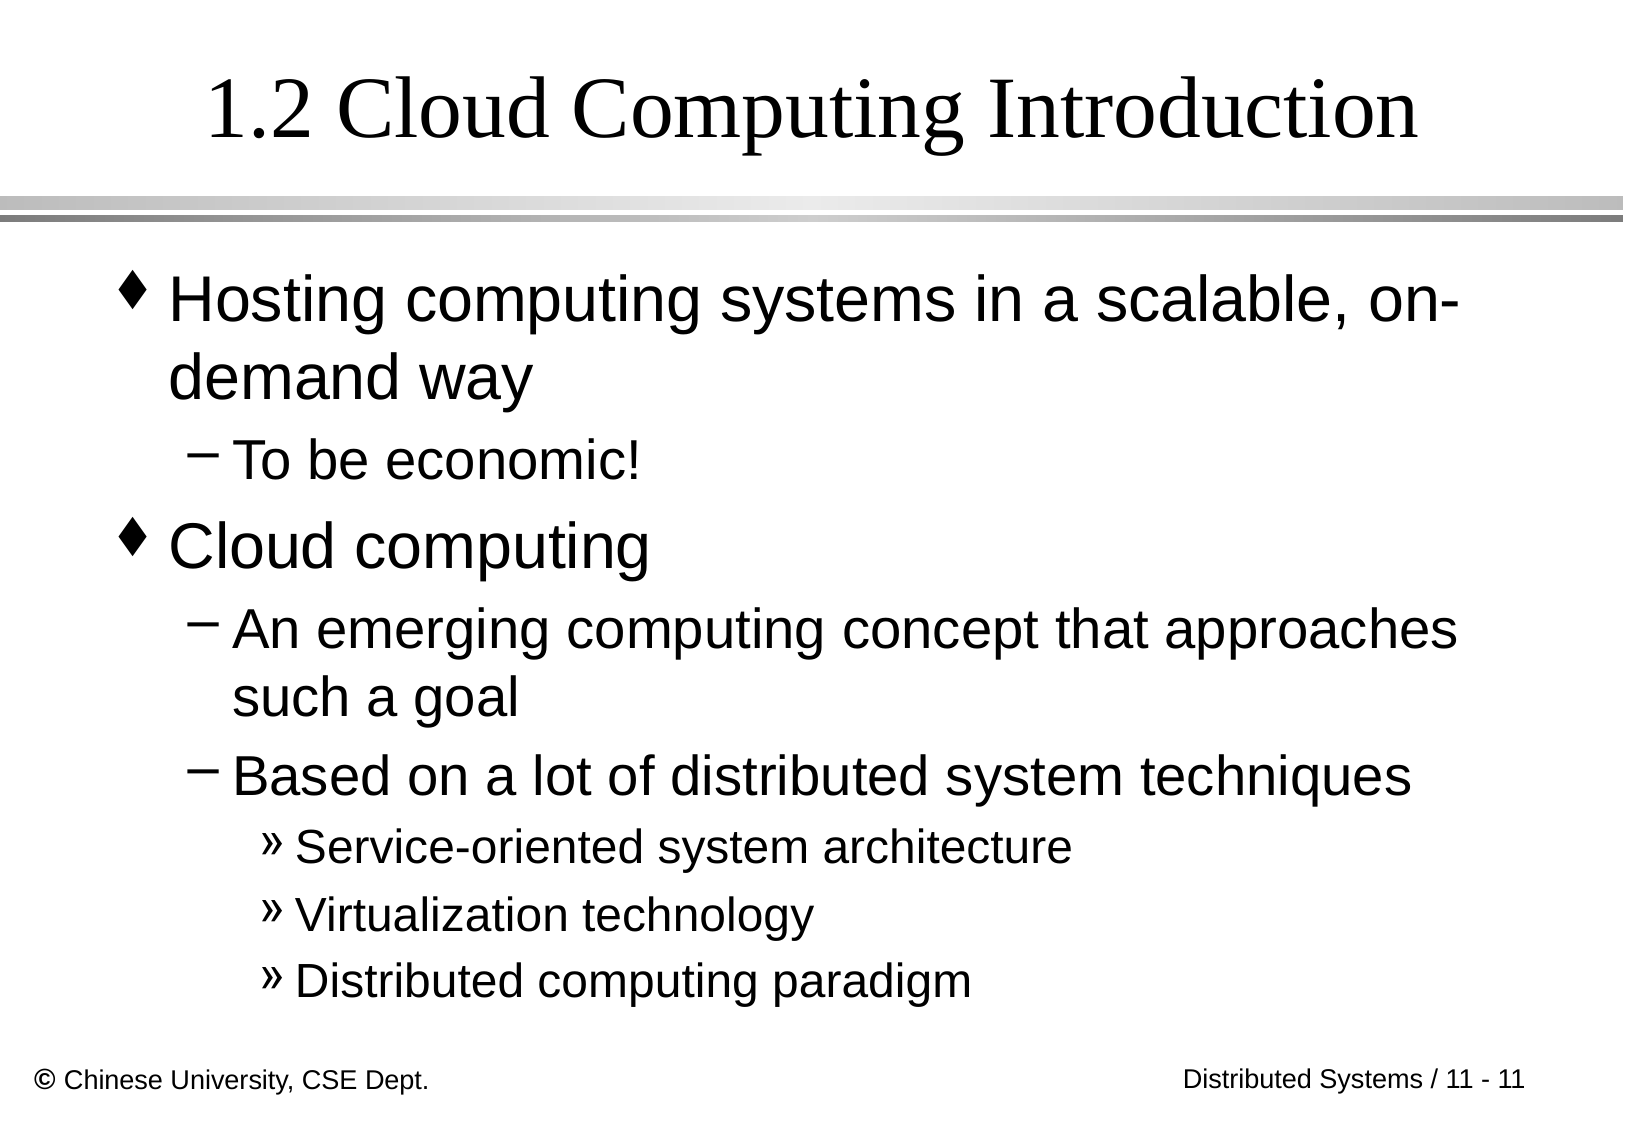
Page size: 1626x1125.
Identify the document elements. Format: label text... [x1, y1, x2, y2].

title 1.2 Cloud Computing Introduction [50, 62, 1575, 163]
list Hosting computing systems in a scalable, on-demand way To be economic! Cloud computing An emerging computing concept that approaches such a goal Based on a lot of distributed system techniques Service-oriented system architecture Virtualization technology Distributed computing paradigm [99, 249, 1588, 1038]
